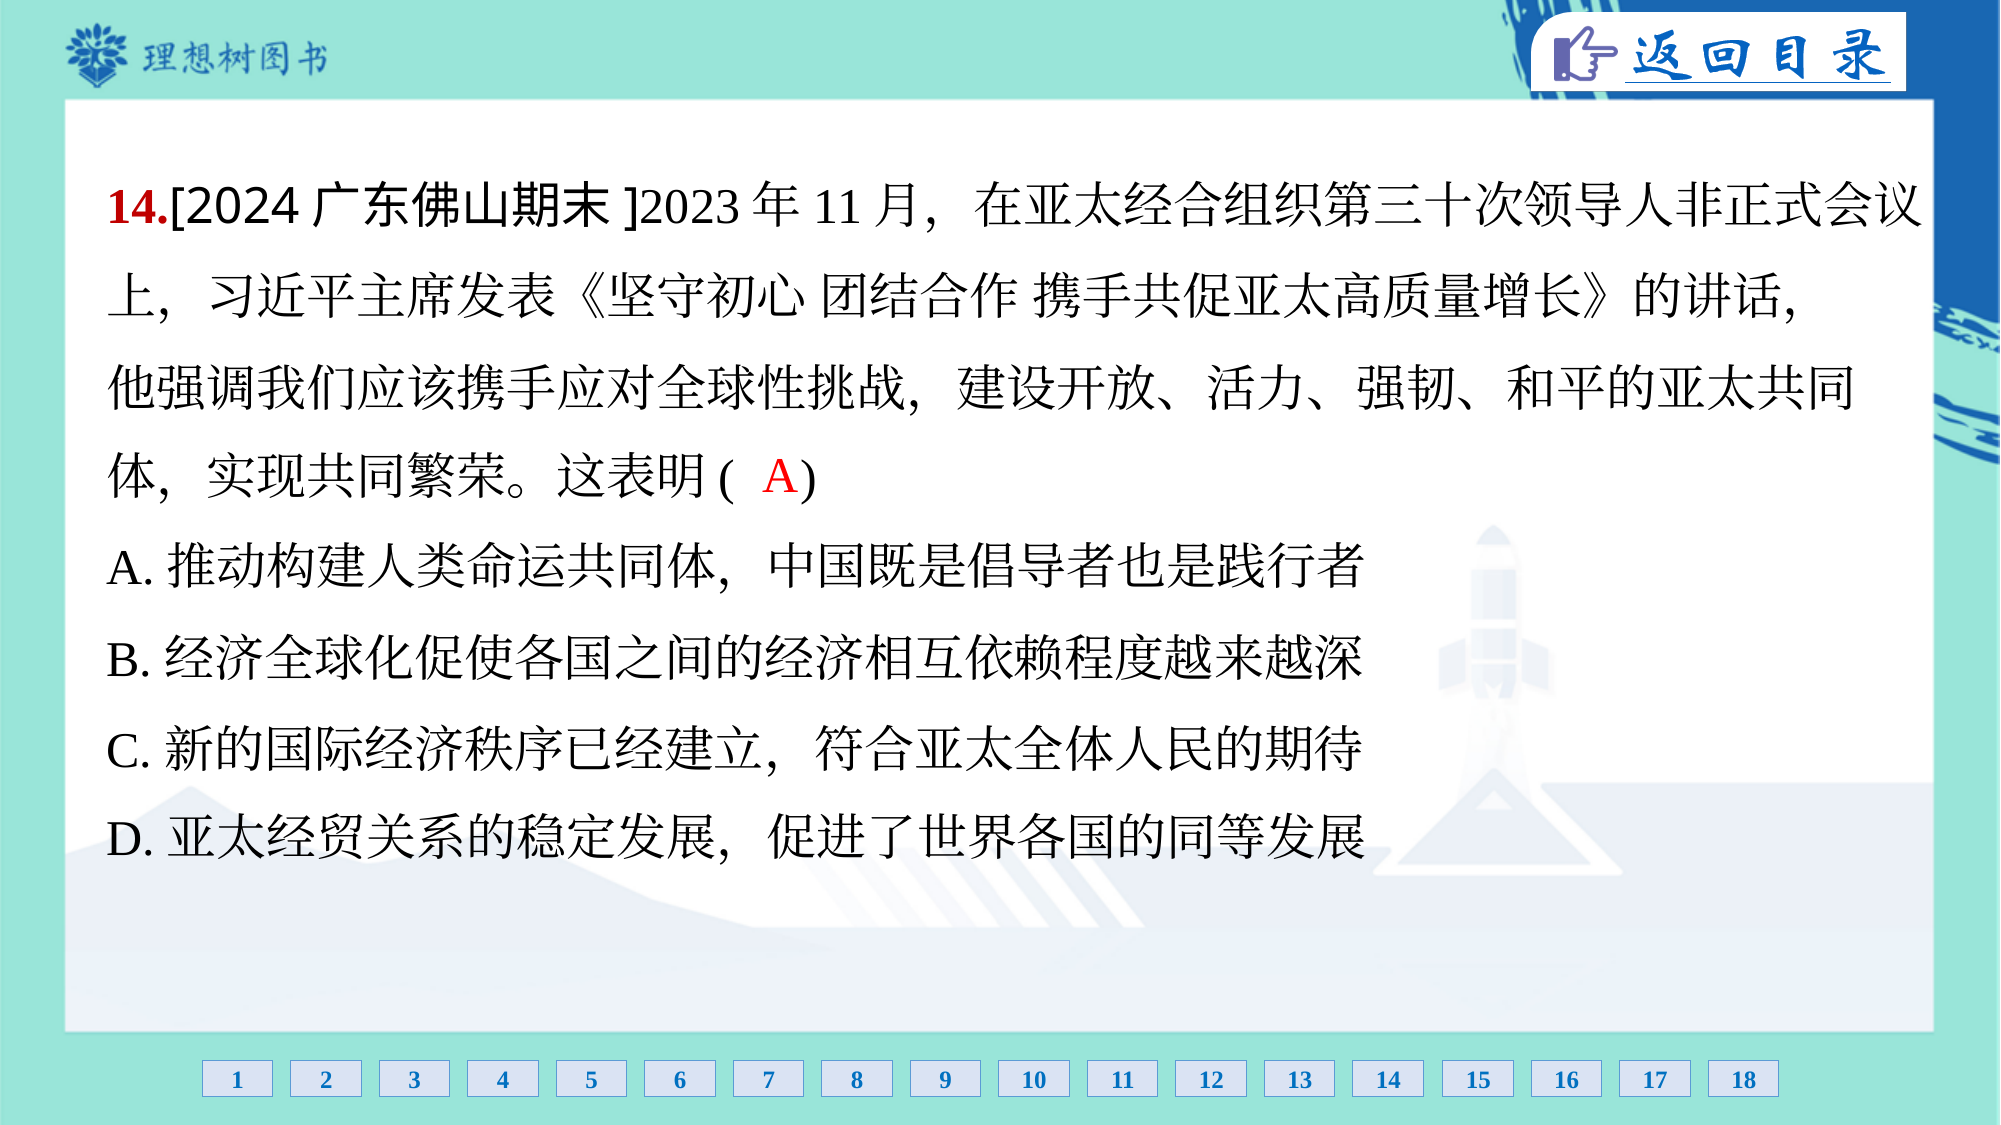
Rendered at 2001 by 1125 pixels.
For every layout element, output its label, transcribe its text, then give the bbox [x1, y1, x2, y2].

text_box 14.[2024广东佛山期末]2023年11月，在亚太经合组织第三十次领导人非正式会议 上，习近平主席发表《坚守初心 团结合作 携手共促亚太高质量增长》的讲话， 他强调我们应该携手应对全球性挑战，建设开放、活力、强韧、和平的亚太共同 体，实现共同繁荣。这表明( ) [106, 141, 1895, 495]
text_box A [744, 414, 817, 494]
picture [0, 0, 2000, 1125]
text_box A.推动构建人类命运共同体，中国既是倡导者也是践行者 B.经济全球化促使各国之间的经济相互依赖程度越来越深 C.新的国际经济秩序已经建立，符合亚太全体人民的期待 D.亚太经贸关系的稳定发展，促进了世界各国的同等发展 [106, 502, 1895, 856]
